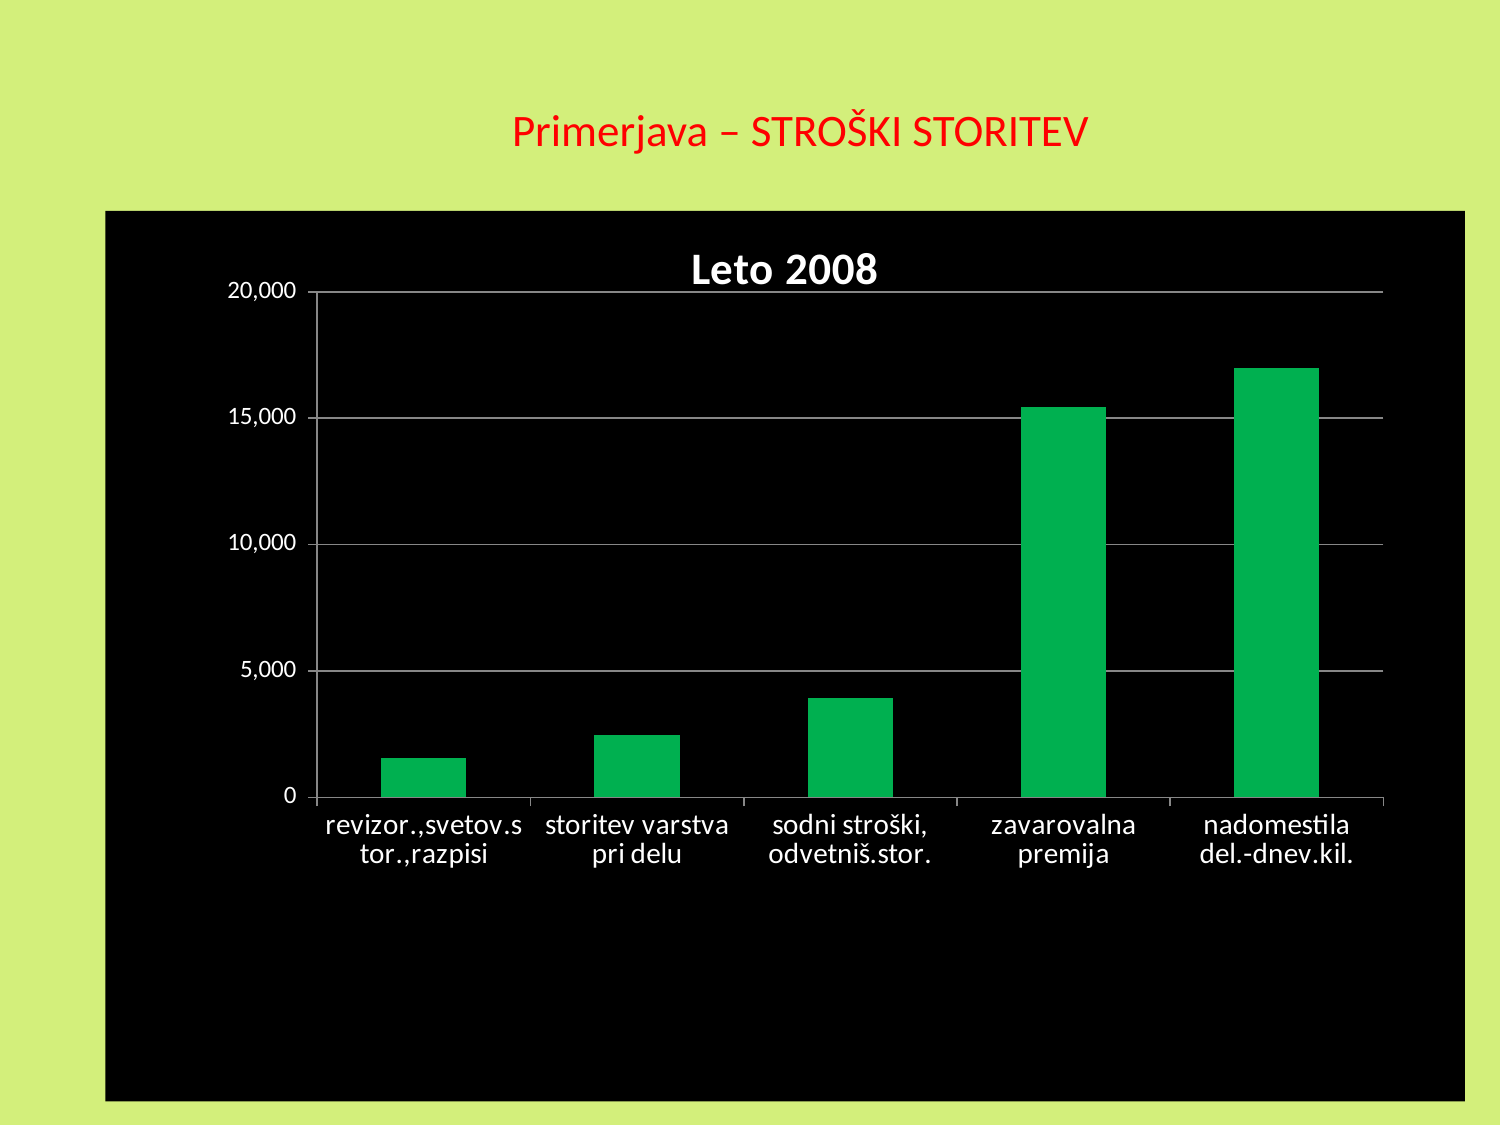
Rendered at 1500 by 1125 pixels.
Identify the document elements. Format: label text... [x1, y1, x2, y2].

chart [105, 210, 1466, 1102]
title Primerjava – STROŠKI STORITEV [234, 93, 1388, 209]
